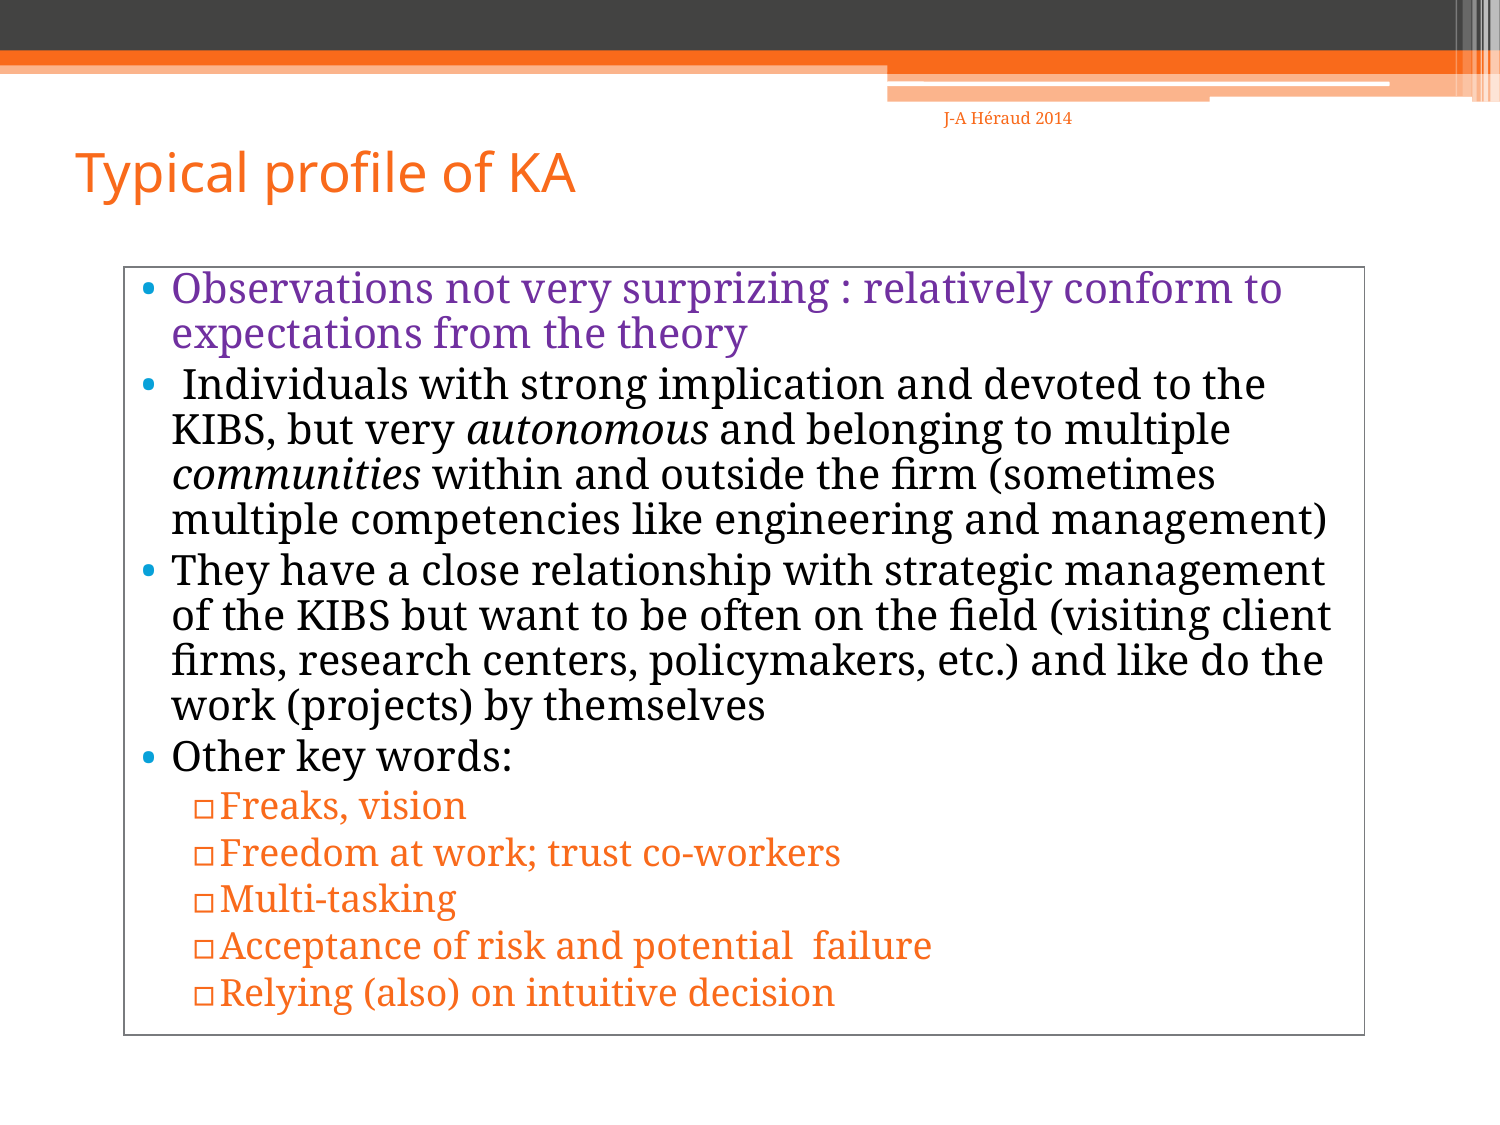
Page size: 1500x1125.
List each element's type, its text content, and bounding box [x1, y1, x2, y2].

list Observations not very surprizing : relatively conform to expectations from the theory Individuals with strong implication and devoted to the KIBS, but very autonomous and belonging to multiple communities within and outside the firm (sometimes multiple competencies like engineering and management) They have a close relationship with strategic management of the KIBS but want to be often on the field (visiting client firms, research centers, policymakers, etc.) and like do the work (projects) by themselves Other key words: Freaks, vision Freedom at work; trust co-workers Multi-tasking Acceptance of risk and potential failure Relying (also) on intuitive decision [123, 266, 1365, 1036]
title Typical profile of KA [74, 44, 1426, 280]
